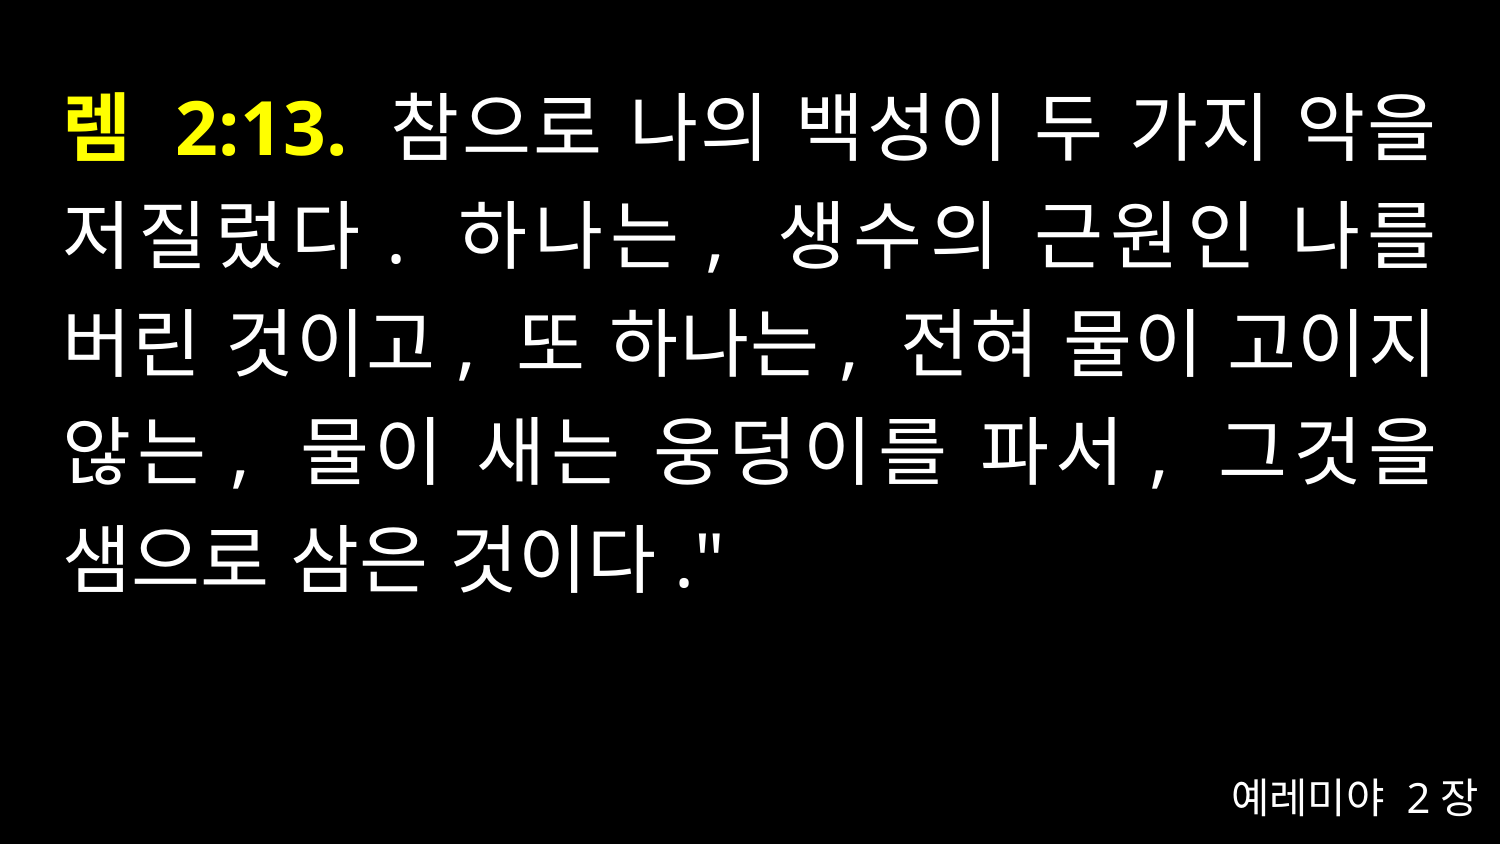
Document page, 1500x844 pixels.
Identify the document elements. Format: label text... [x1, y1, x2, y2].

subtitle 예레미야 2장 [916, 770, 1500, 844]
title 렘 2:13. 참으로 나의 백성이 두 가지 악을 저질렀다. 하나는, 생수의 근원인 나를 버린 것이고, 또 하나는, 전혀 물이 고이지 않는, 물이 새는 웅덩이를 파서, 그것을 샘으로 삼은 것이다." [0, 0, 1500, 844]
